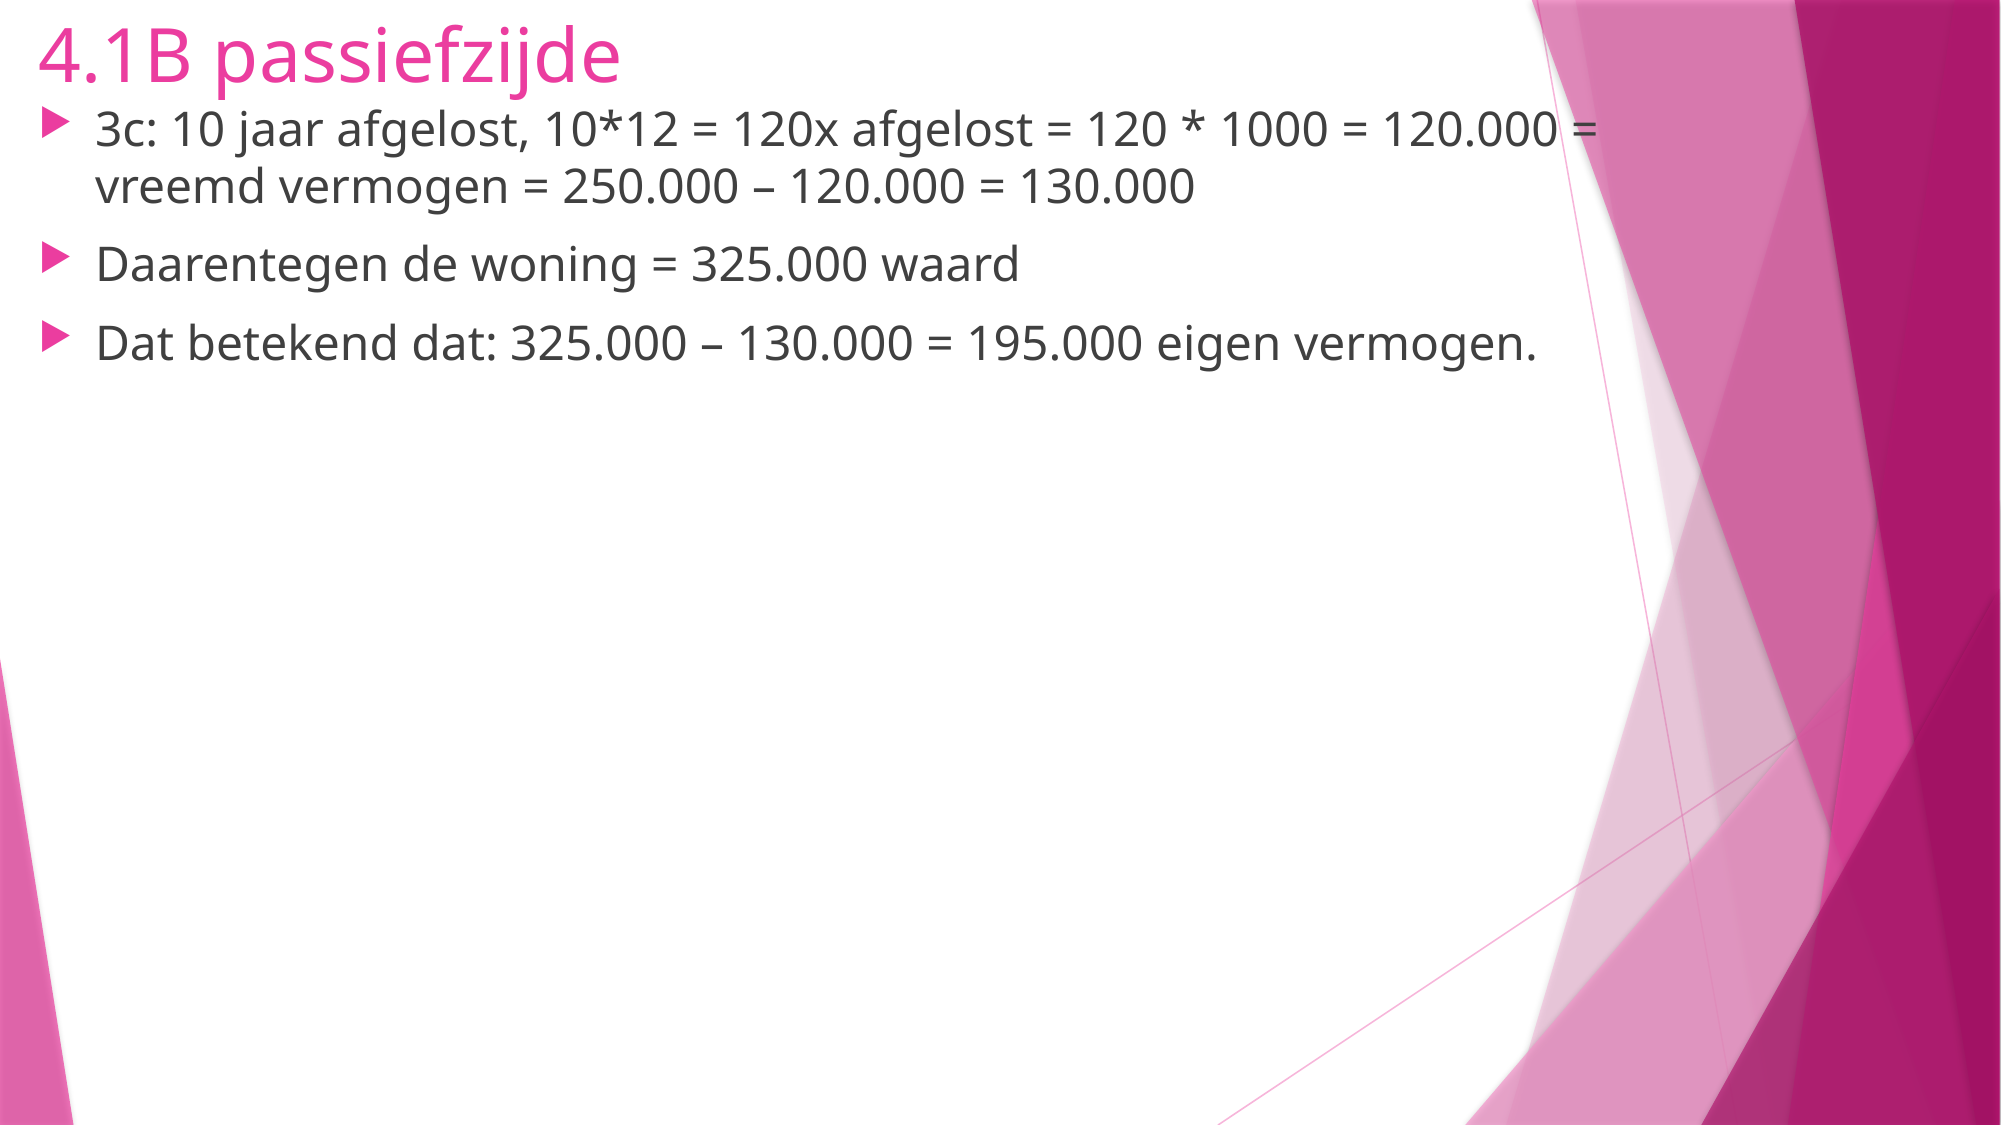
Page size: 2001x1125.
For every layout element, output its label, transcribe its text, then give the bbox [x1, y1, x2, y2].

title 4.1B passiefzijde [23, 0, 1522, 90]
list 3c: 10 jaar afgelost, 10*12 = 120x afgelost = 120 * 1000 = 120.000 = vreemd vermogen = 250.000 – 120.000 = 130.000 Daarentegen de woning = 325.000 waard Dat betekend dat: 325.000 – 130.000 = 195.000 eigen vermogen. [23, 90, 1637, 991]
